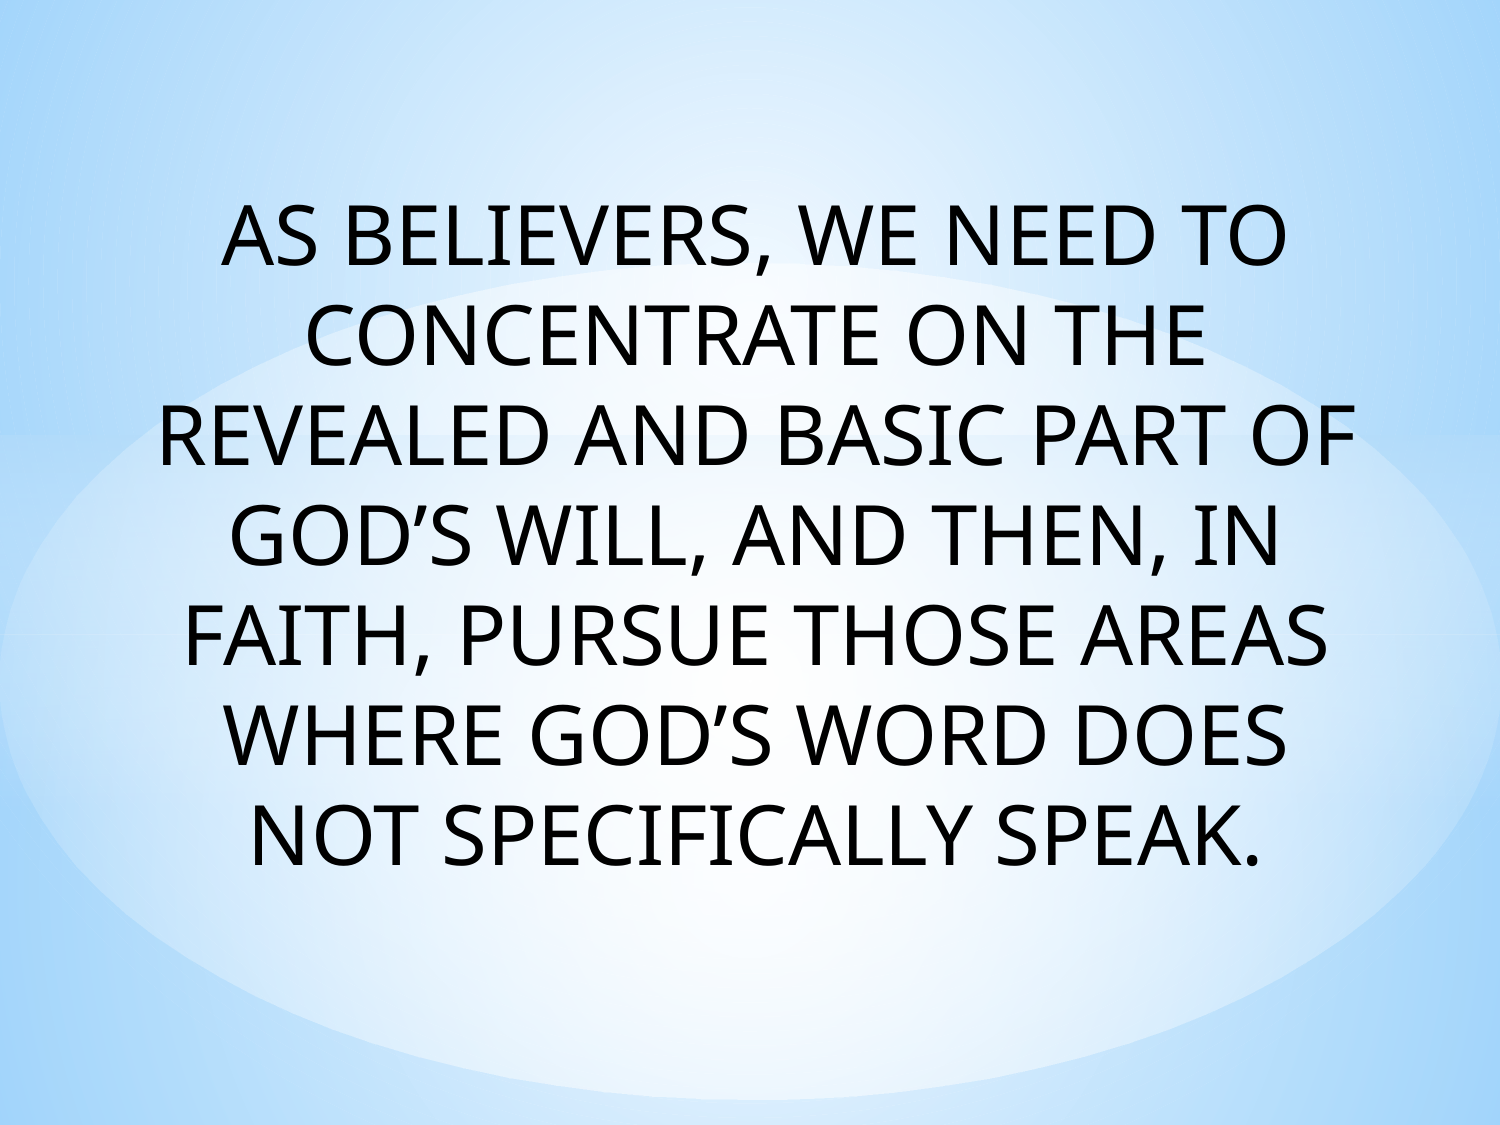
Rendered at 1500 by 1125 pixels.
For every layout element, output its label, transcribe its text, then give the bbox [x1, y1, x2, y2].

text_box AS BELIEVERS, WE NEED TO CONCENTRATE ON THE REVEALED AND BASIC PART OF GOD’S WILL, AND THEN, IN FAITH, PURSUE THOSE AREAS WHERE GOD’S WORD DOES NOT SPECIFICALLY SPEAK. [137, 174, 1375, 890]
